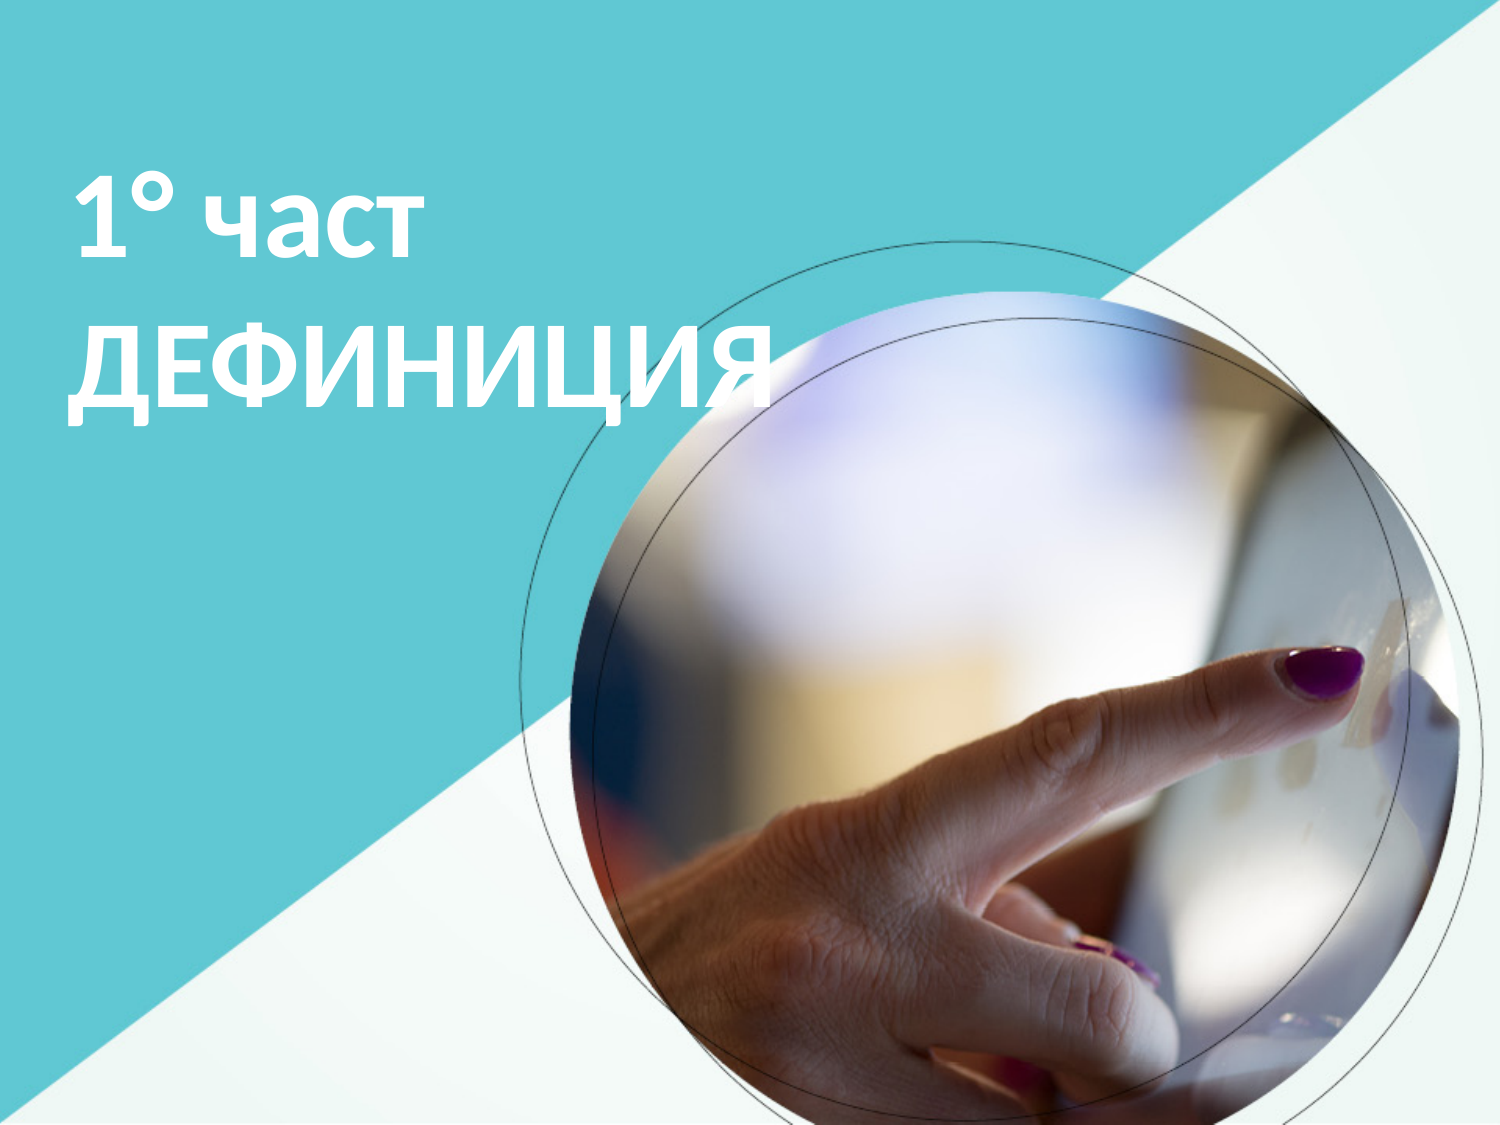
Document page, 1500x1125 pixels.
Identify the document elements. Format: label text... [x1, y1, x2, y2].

picture [0, 0, 1500, 1125]
text_box 1° част ДЕФИНИЦИЯ [53, 125, 798, 441]
